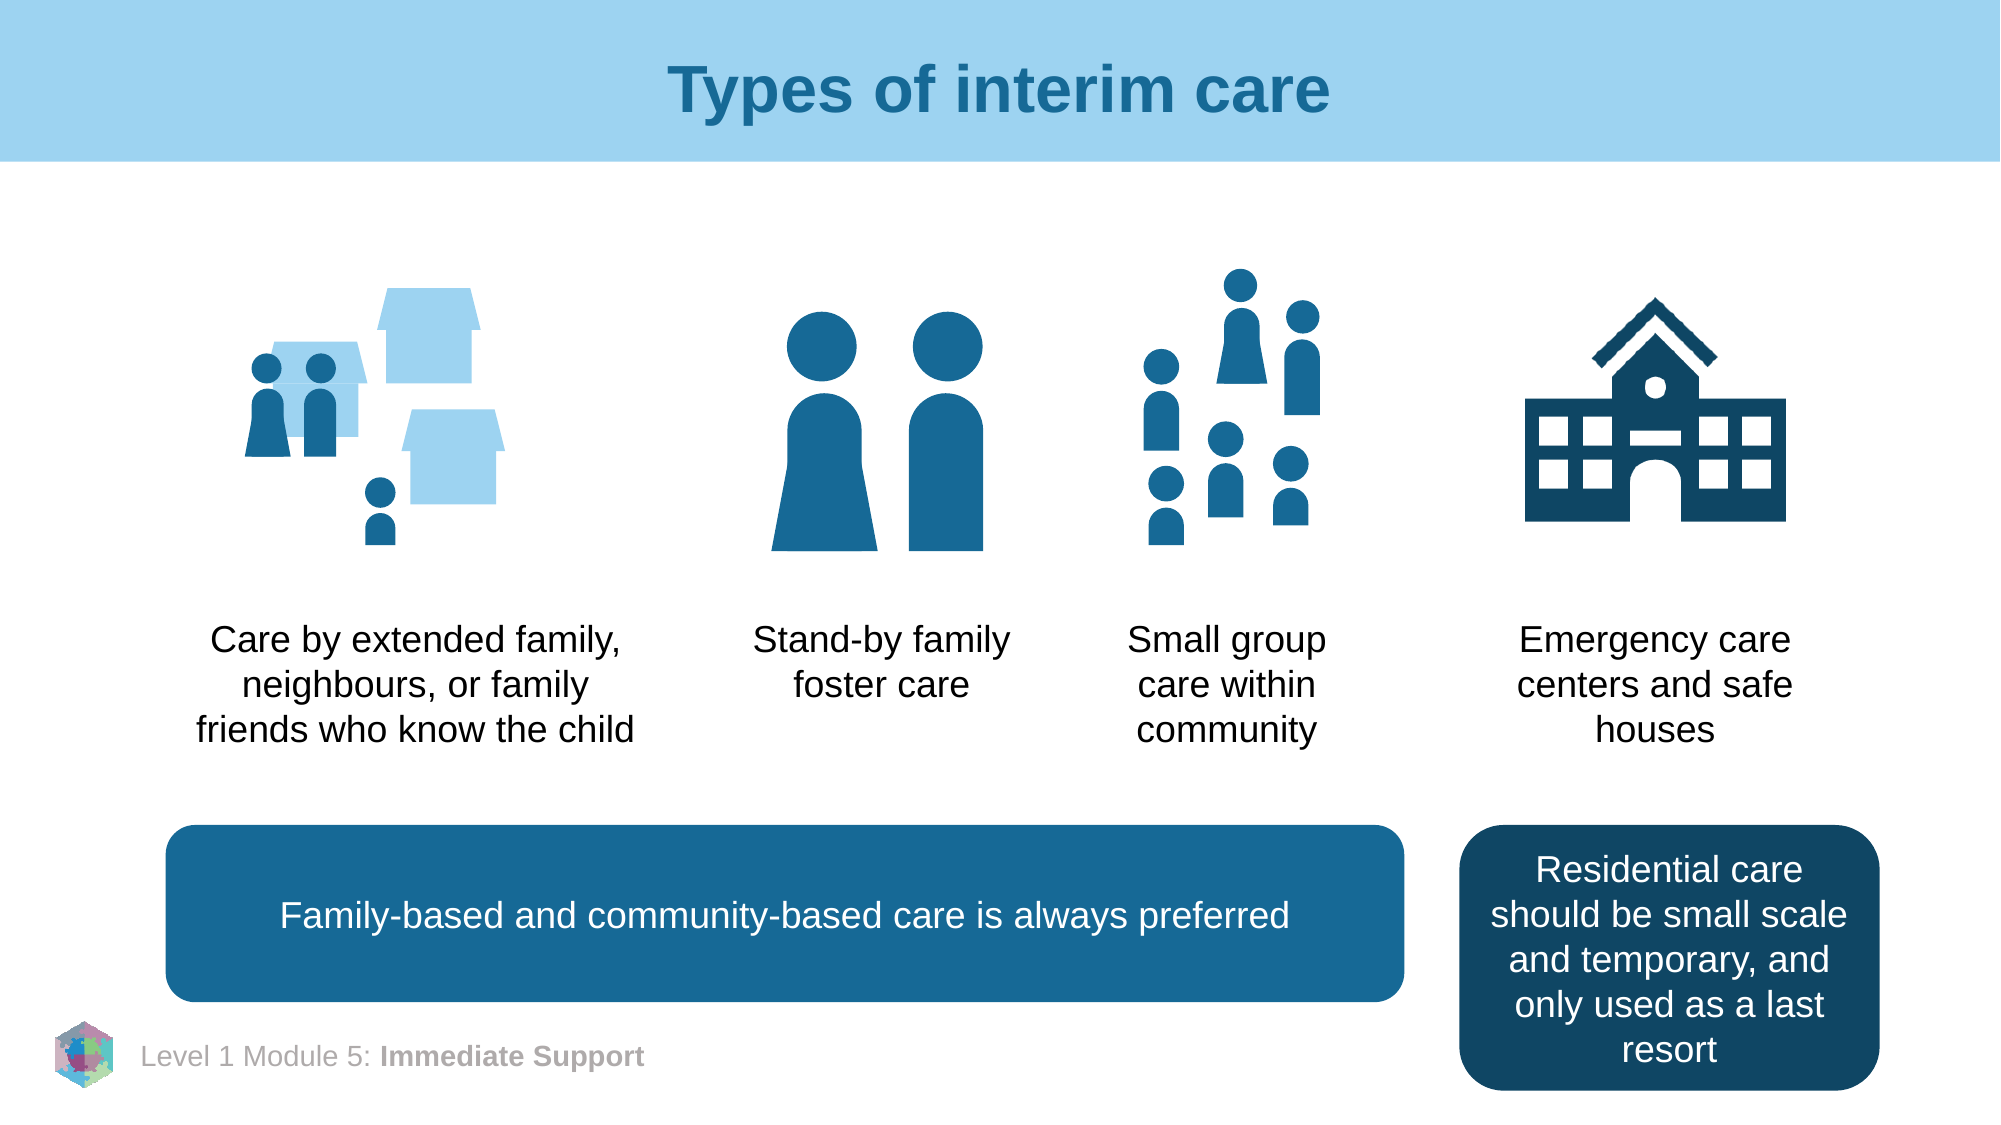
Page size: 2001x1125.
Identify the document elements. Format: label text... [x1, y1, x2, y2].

title Types of interim care [137, 19, 1863, 163]
text_box Residential care should be small scale and temporary, and only used as a last resort [1458, 823, 1881, 1092]
picture [55, 1021, 113, 1088]
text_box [771, 311, 984, 552]
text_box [364, 477, 396, 546]
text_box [263, 288, 506, 505]
text_box Stand-by family foster care [723, 607, 1040, 713]
text_box Small group care within community [1101, 607, 1353, 758]
text_box Care by extended family, neighbours, or family friends who know the child [171, 607, 660, 758]
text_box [244, 353, 337, 457]
text_box Emergency care centers and safe houses [1481, 607, 1829, 758]
text_box Family-based and community-based care is always preferred [164, 823, 1406, 1004]
picture [1481, 235, 1829, 583]
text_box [1143, 268, 1320, 546]
